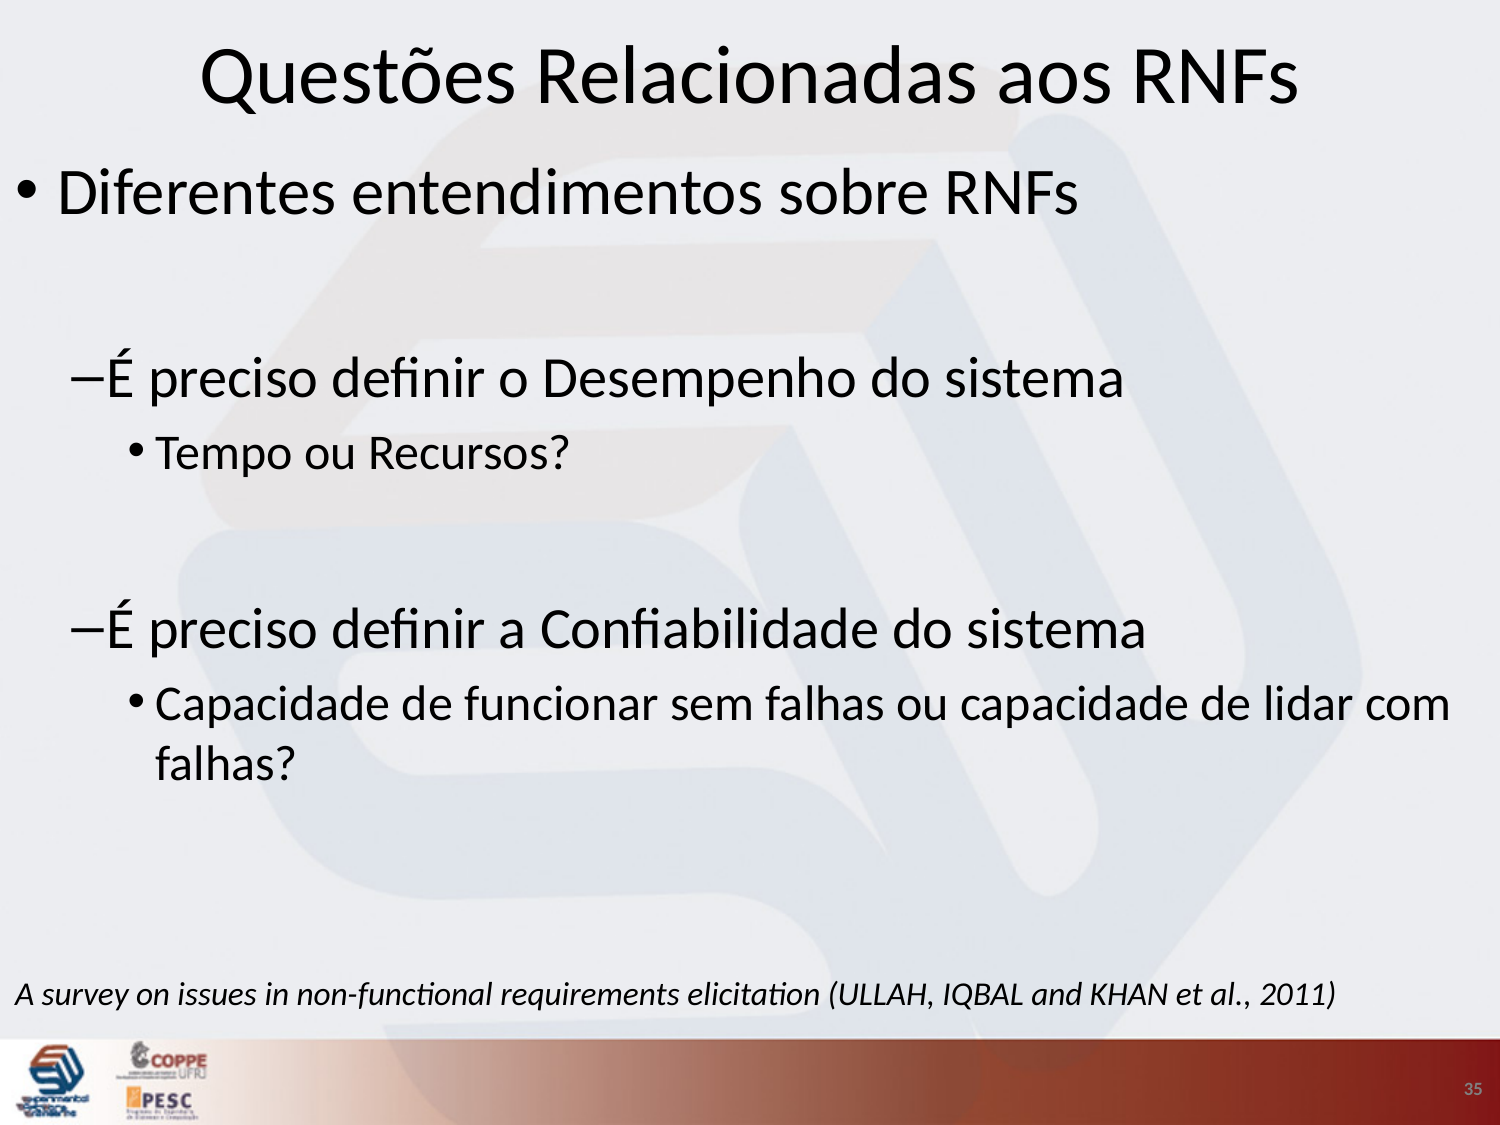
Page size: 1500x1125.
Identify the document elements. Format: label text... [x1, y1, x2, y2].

list Diferentes entendimentos sobre RNFs É preciso definir o Desempenho do sistema Tempo ou Recursos? É preciso definir a Confiabilidade do sistema Capacidade de funcionar sem falhas ou capacidade de lidar com falhas? A survey on issues in non-functional requirements elicitation (ULLAH, IQBAL and KHAN et al., 2011) [0, 141, 1500, 1040]
picture [0, 1040, 1500, 1125]
title Questões Relacionadas aos RNFs [0, 0, 1500, 141]
